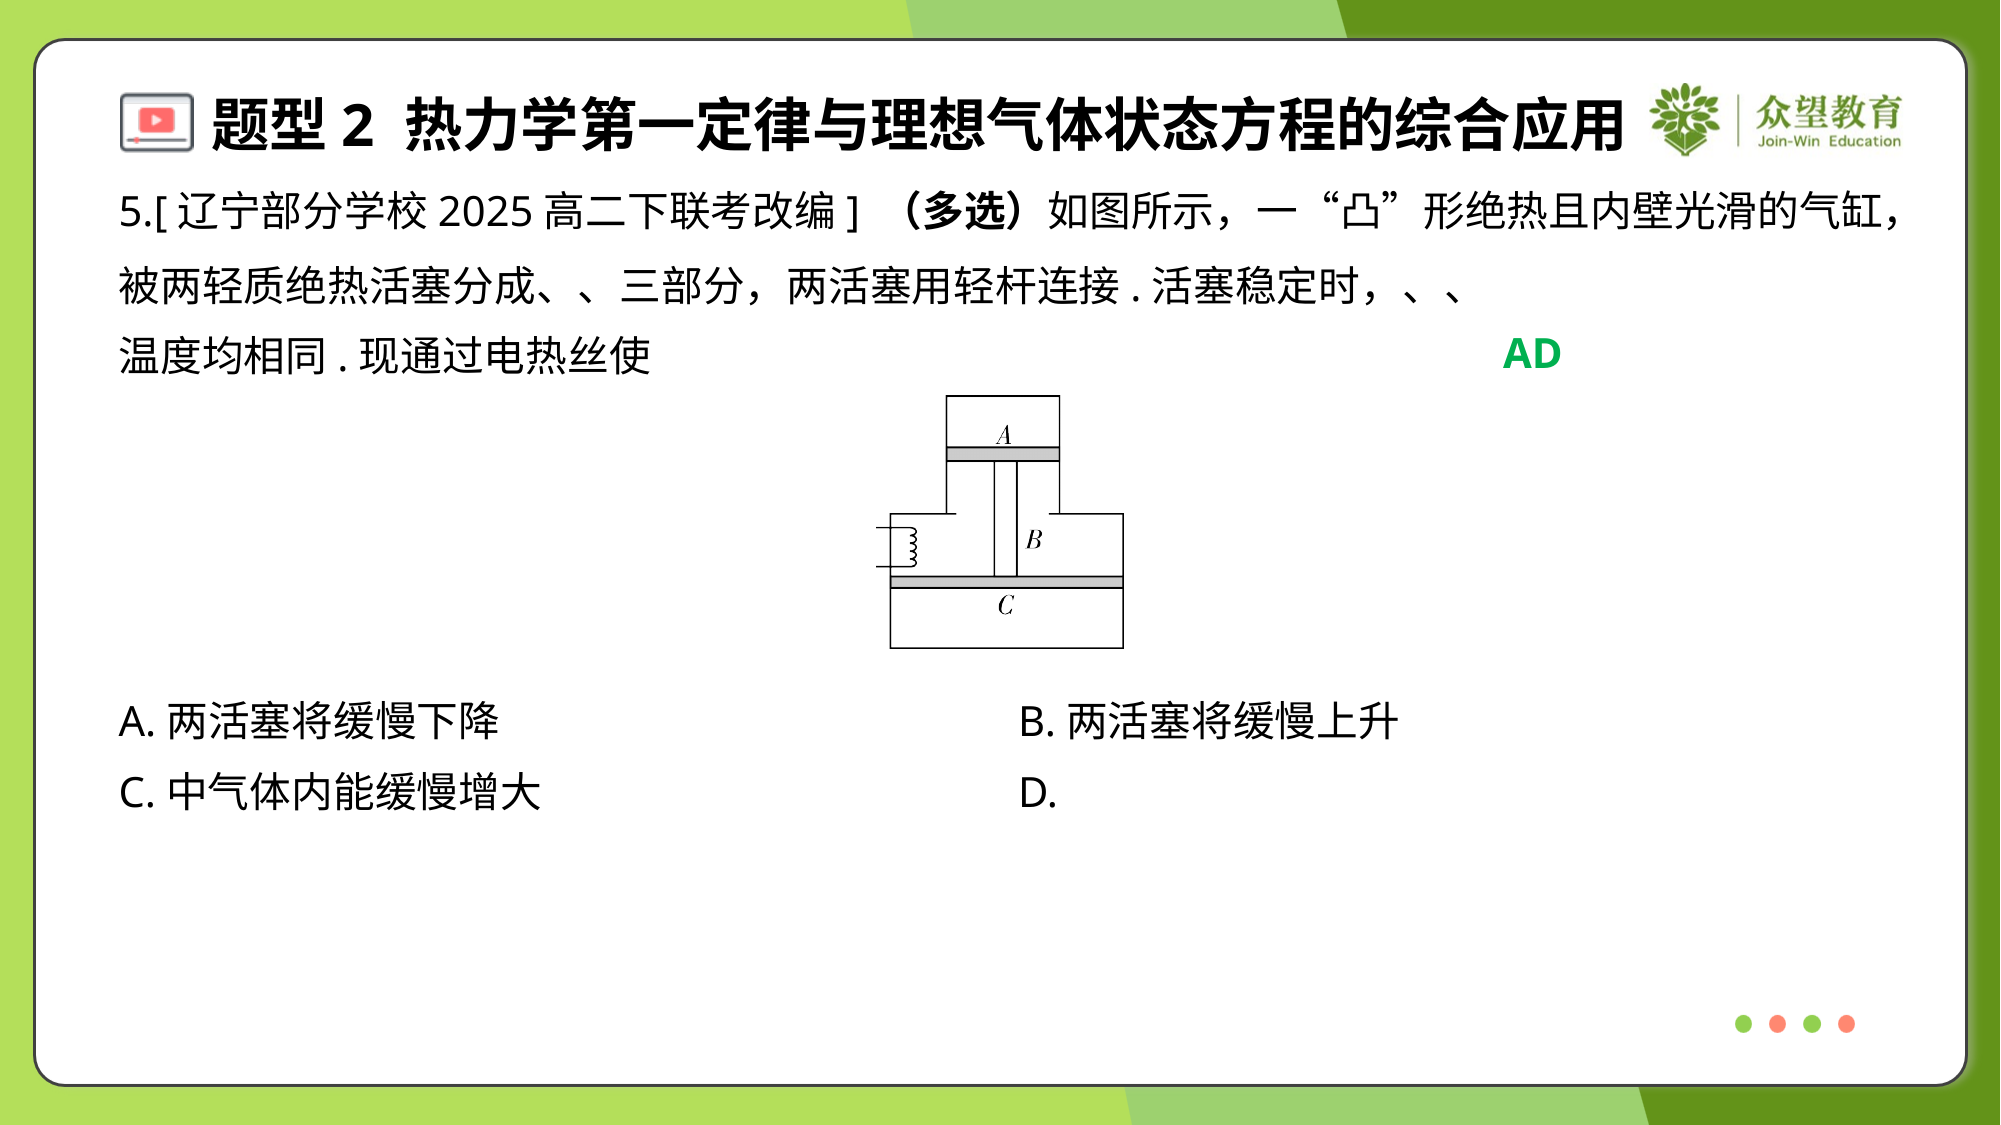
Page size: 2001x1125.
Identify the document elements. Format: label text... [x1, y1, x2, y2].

picture [0, 0, 2000, 1125]
text_box AD [1485, 306, 1581, 371]
